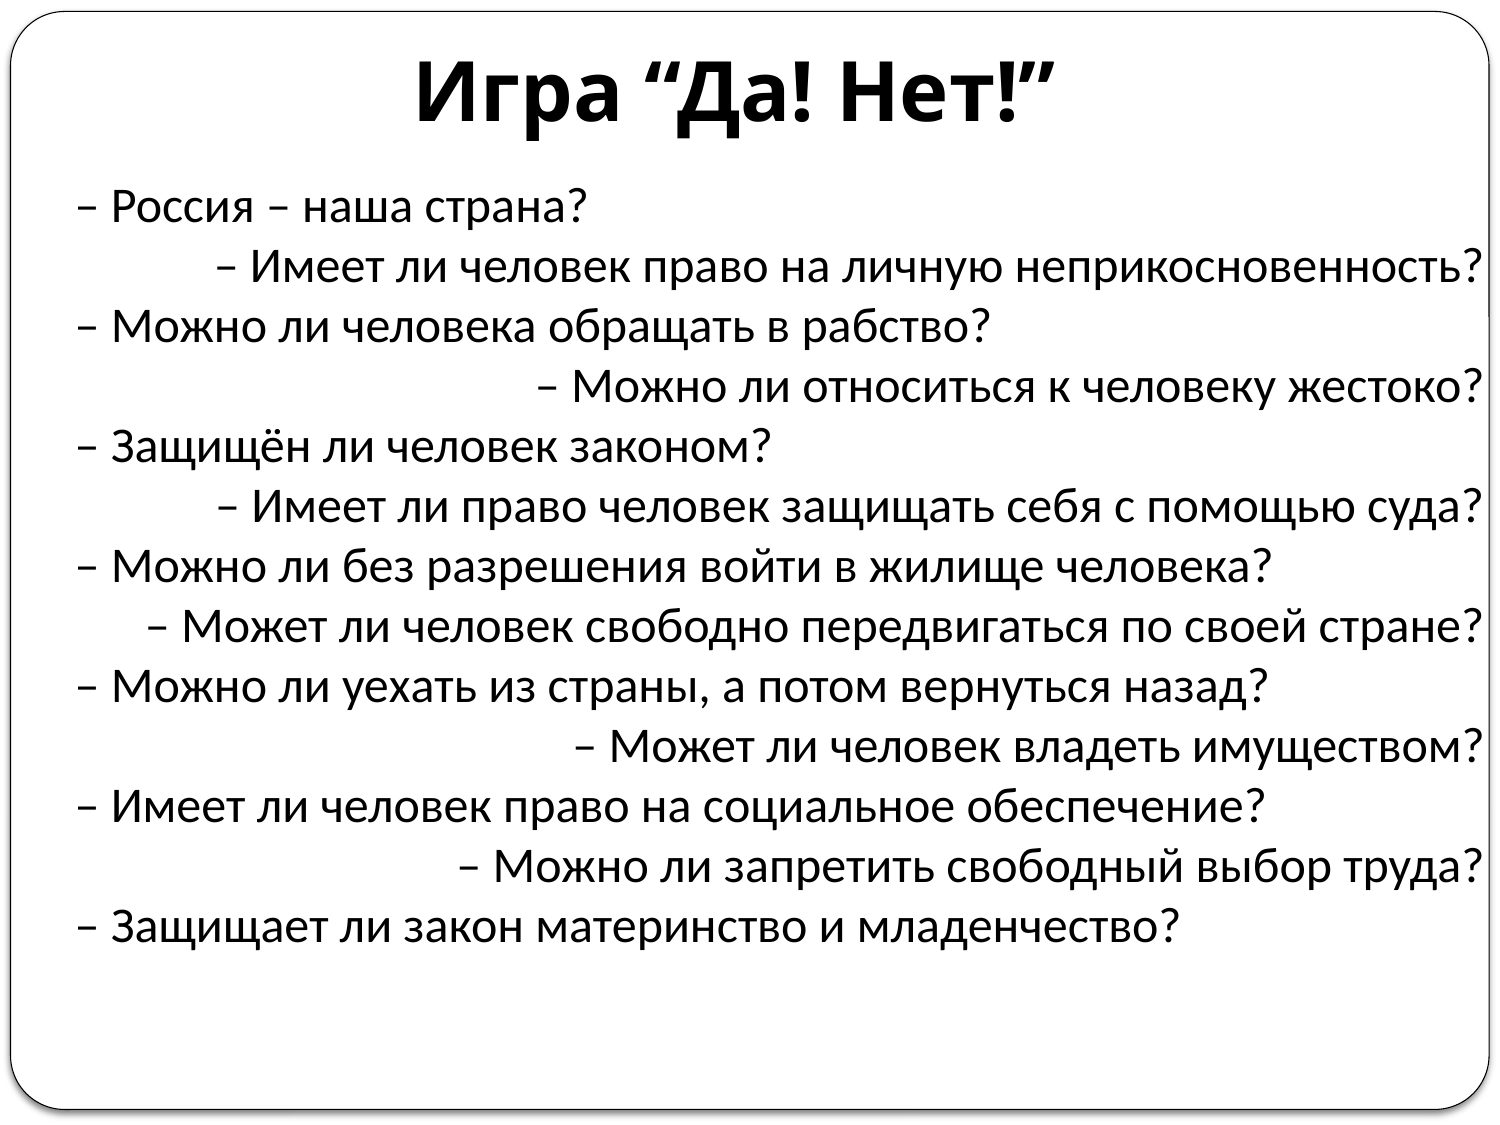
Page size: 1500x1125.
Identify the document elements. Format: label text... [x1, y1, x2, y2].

text_box Игра “Да! Нет!” [397, 30, 1071, 146]
text_box – Россия – наша страна? – Имеет ли человек право на личную неприкосновенность? – Можно ли человека обращать в рабство? – Можно ли относиться к человеку жестоко? – Защищён ли человек законом? – Имеет ли право человек защищать себя с помощью суда? – Можно ли без разрешения войти в жилище человека? – Может ли человек свободно передвигаться по своей стране? – Можно ли уехать из страны, а потом вернуться назад? – Может ли человек владеть имуществом? – Имеет ли человек право на социальное обеспечение? – Можно ли запретить свободный выбор труда? – Защищает ли закон материнство и младенчество? [0, 164, 1500, 960]
